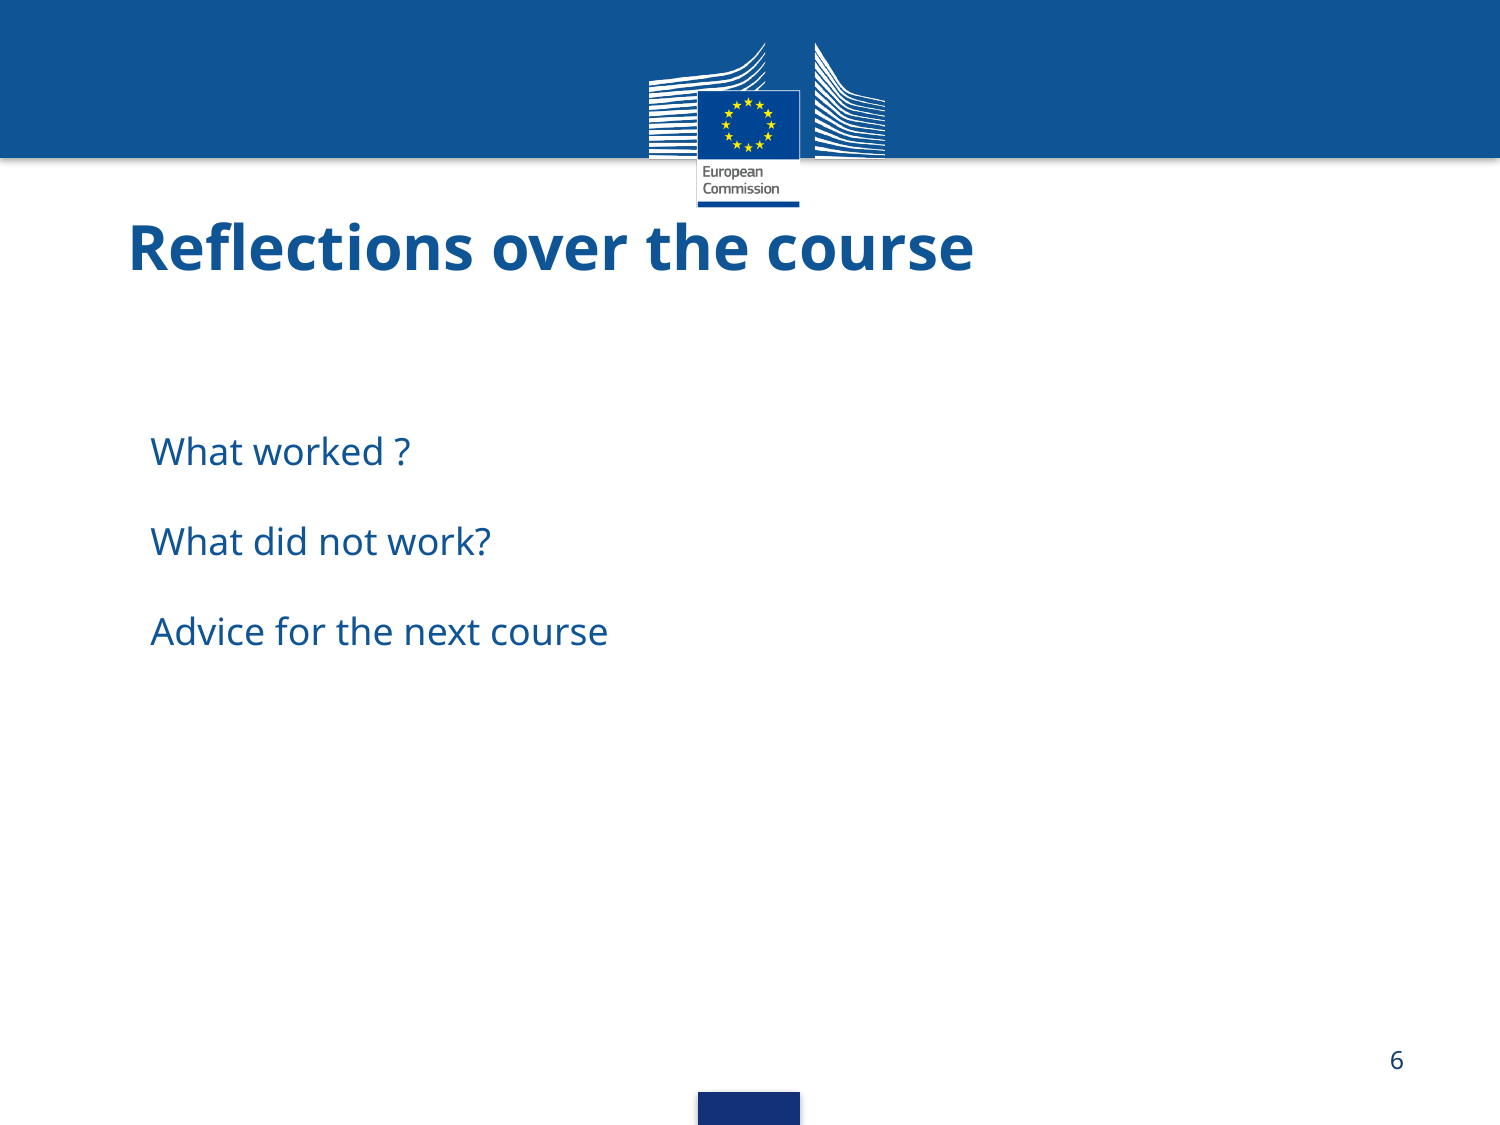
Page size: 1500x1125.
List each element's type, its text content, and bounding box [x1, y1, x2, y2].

picture [649, 42, 885, 144]
title Reflections over the course [112, 144, 1463, 347]
text_box What worked ? What did not work? Advice for the next course [135, 420, 1353, 661]
